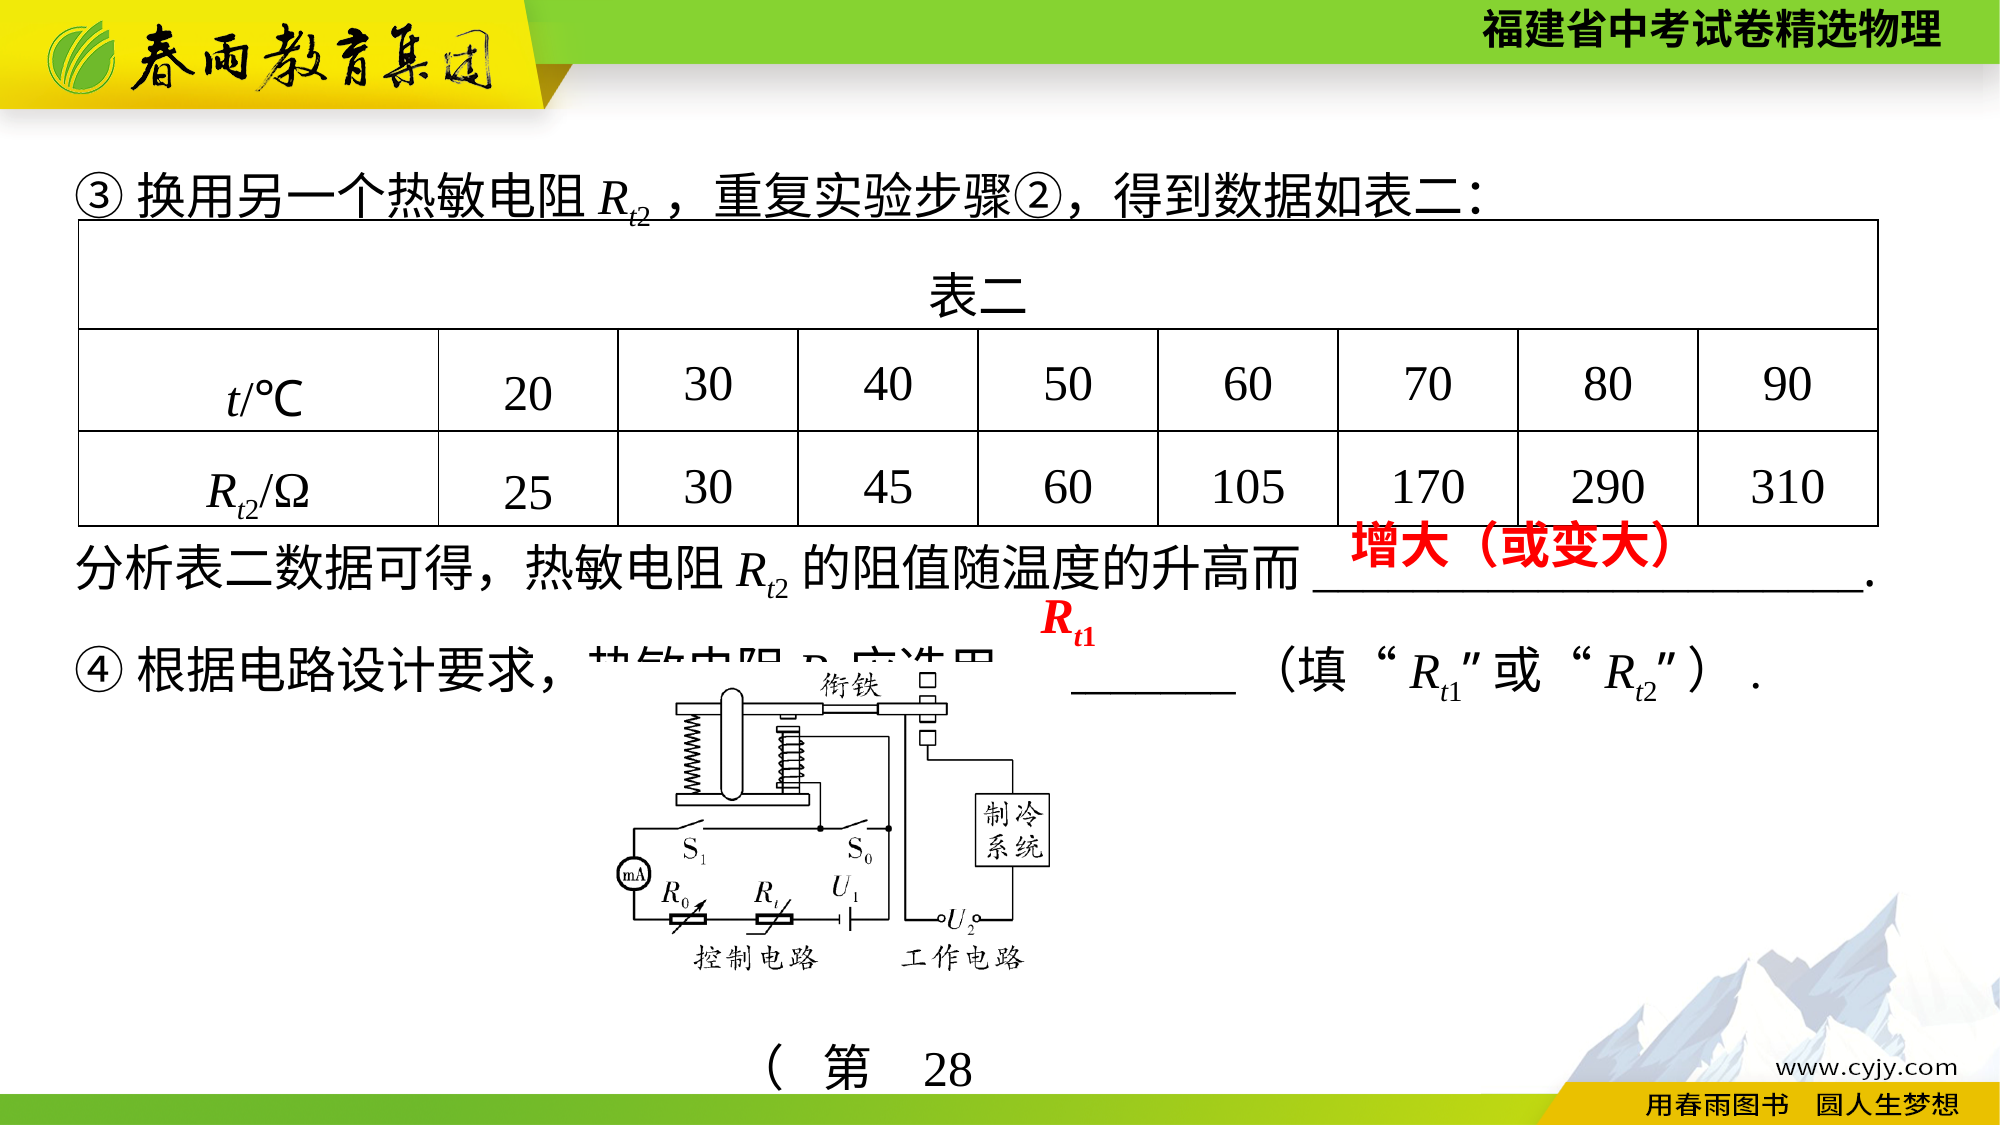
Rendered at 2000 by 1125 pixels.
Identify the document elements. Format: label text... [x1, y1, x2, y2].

table_cell Rt2/Ω [79, 432, 438, 525]
table_cell 25 [439, 432, 617, 525]
table_cell 290 [1519, 432, 1697, 475]
list ③换用另一个热敏电阻Rt2，重复实验步骤②，得到数据如表二： 分析表二数据可得，热敏电阻Rt2的阻值随温度的升高而______________________. ④根据电路设计要求，热敏电阻Rt应选用_________（填“Rt1”或“Rt2”）. [59, 122, 1944, 683]
table_cell 30 [619, 432, 797, 525]
table_cell 90 [1699, 330, 1877, 430]
table_cell 105 [1159, 432, 1337, 525]
table_cell 50 [979, 330, 1157, 430]
table_cell 40 [799, 330, 977, 430]
text_box （第28题） [720, 999, 1000, 1105]
table_cell 30 [619, 330, 797, 430]
table_cell 20 [439, 330, 617, 430]
text_box 增大（或变大） [1335, 475, 1716, 581]
table_cell 60 [1159, 330, 1337, 430]
picture [0, 0, 2000, 1125]
table_cell 80 [1519, 330, 1697, 430]
table_cell t/℃ [79, 330, 438, 430]
text_box Rt1 [1025, 576, 1174, 660]
table_cell 310 [1699, 432, 1877, 525]
table_cell 70 [1339, 330, 1517, 430]
table_cell 60 [979, 432, 1157, 525]
table_header 表二 [79, 221, 1877, 328]
table_cell 45 [799, 432, 977, 525]
table_cell 170 [1339, 432, 1517, 475]
